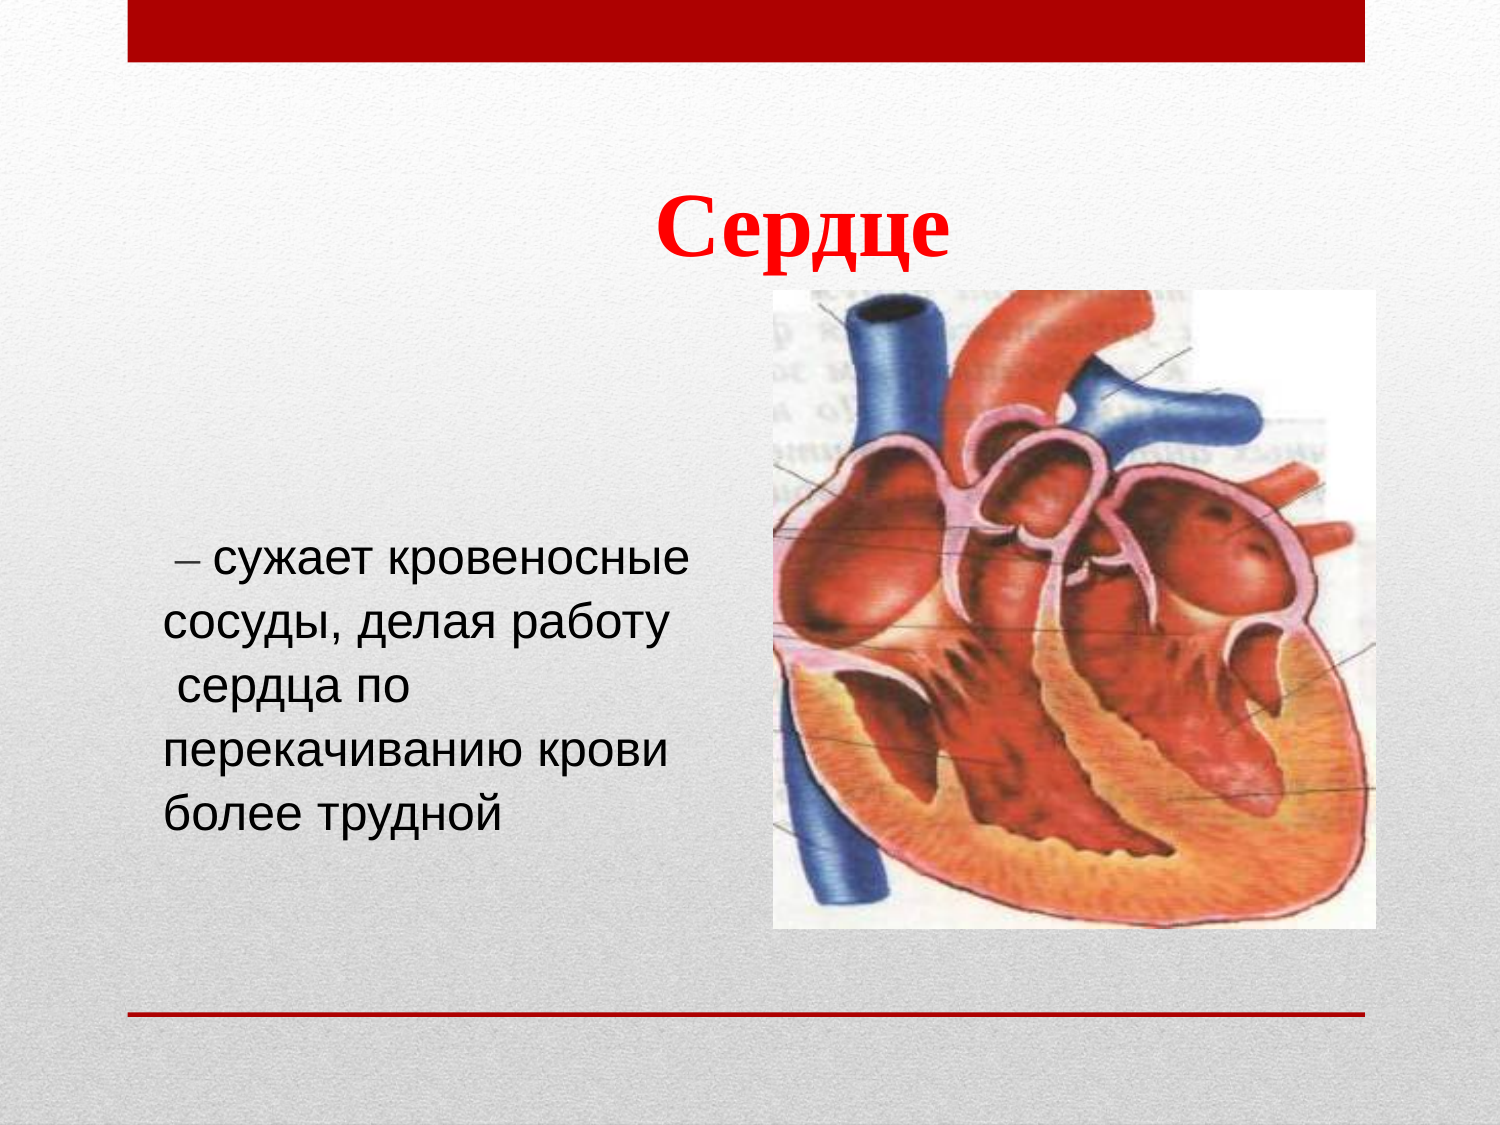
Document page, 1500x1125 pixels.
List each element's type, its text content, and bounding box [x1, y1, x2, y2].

list Сердце – сужает кровеносные сосуды, делая работу сердца по перекачиванию крови более трудной [147, 101, 1459, 917]
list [772, 290, 1377, 930]
